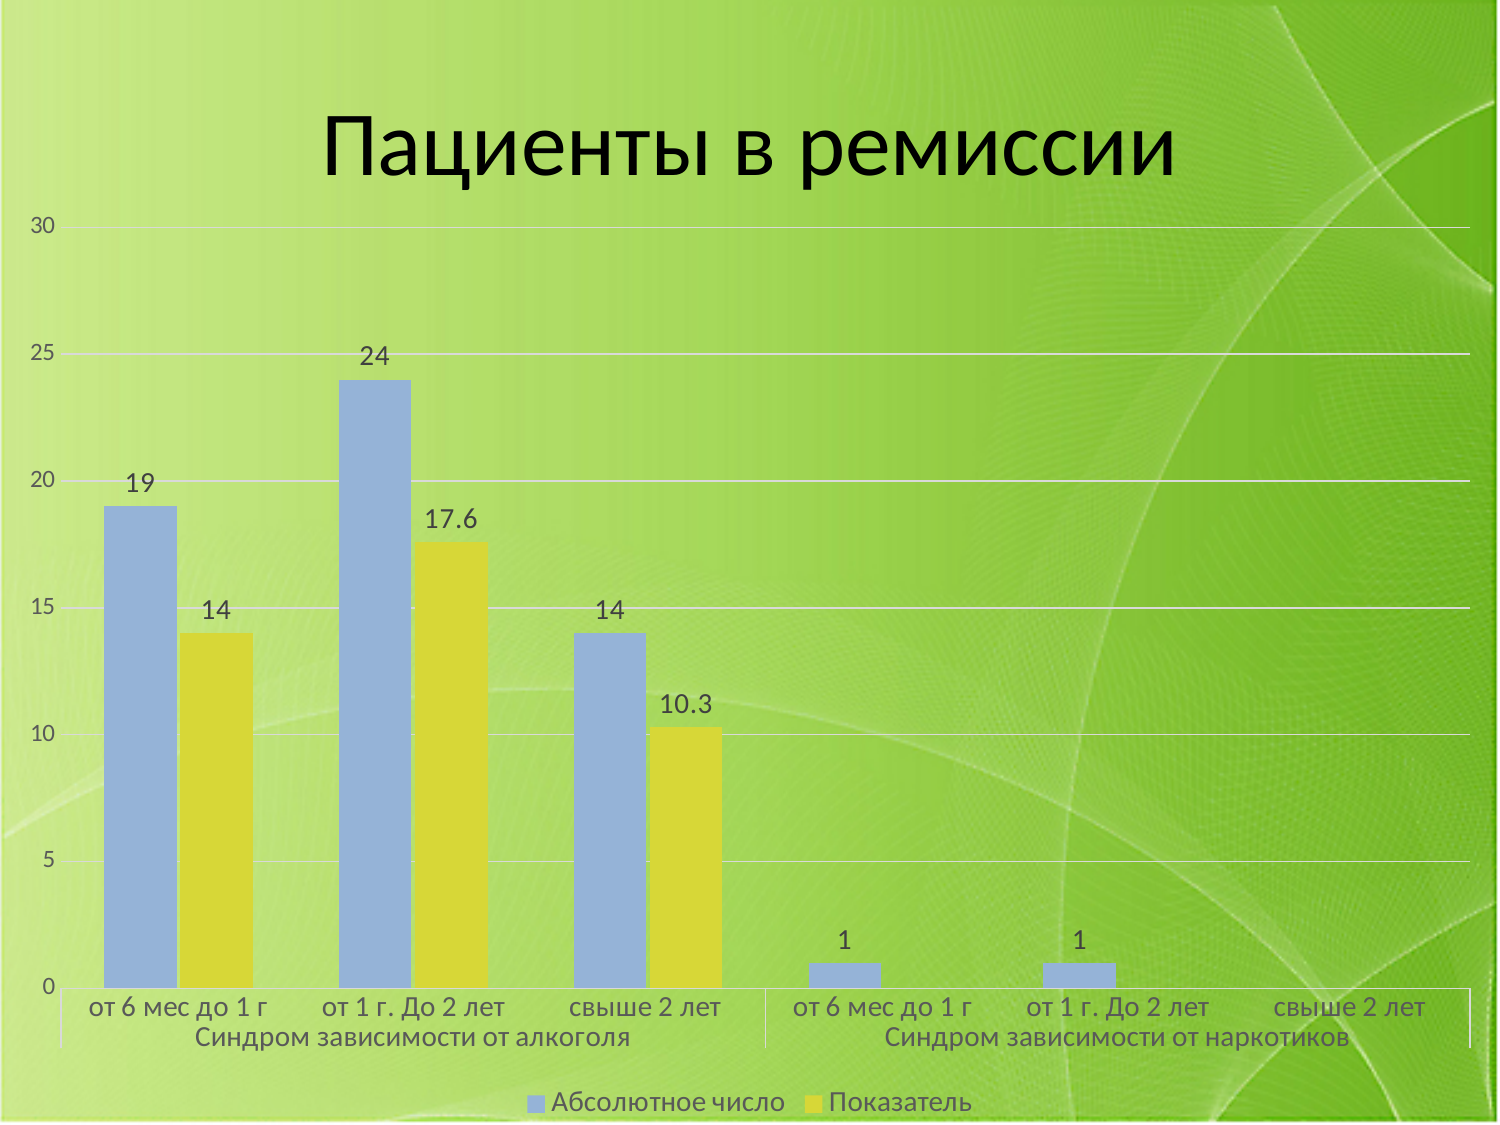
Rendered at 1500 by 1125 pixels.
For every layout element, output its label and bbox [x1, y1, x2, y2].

chart [0, 195, 1500, 1125]
list [0, 0, 1500, 195]
